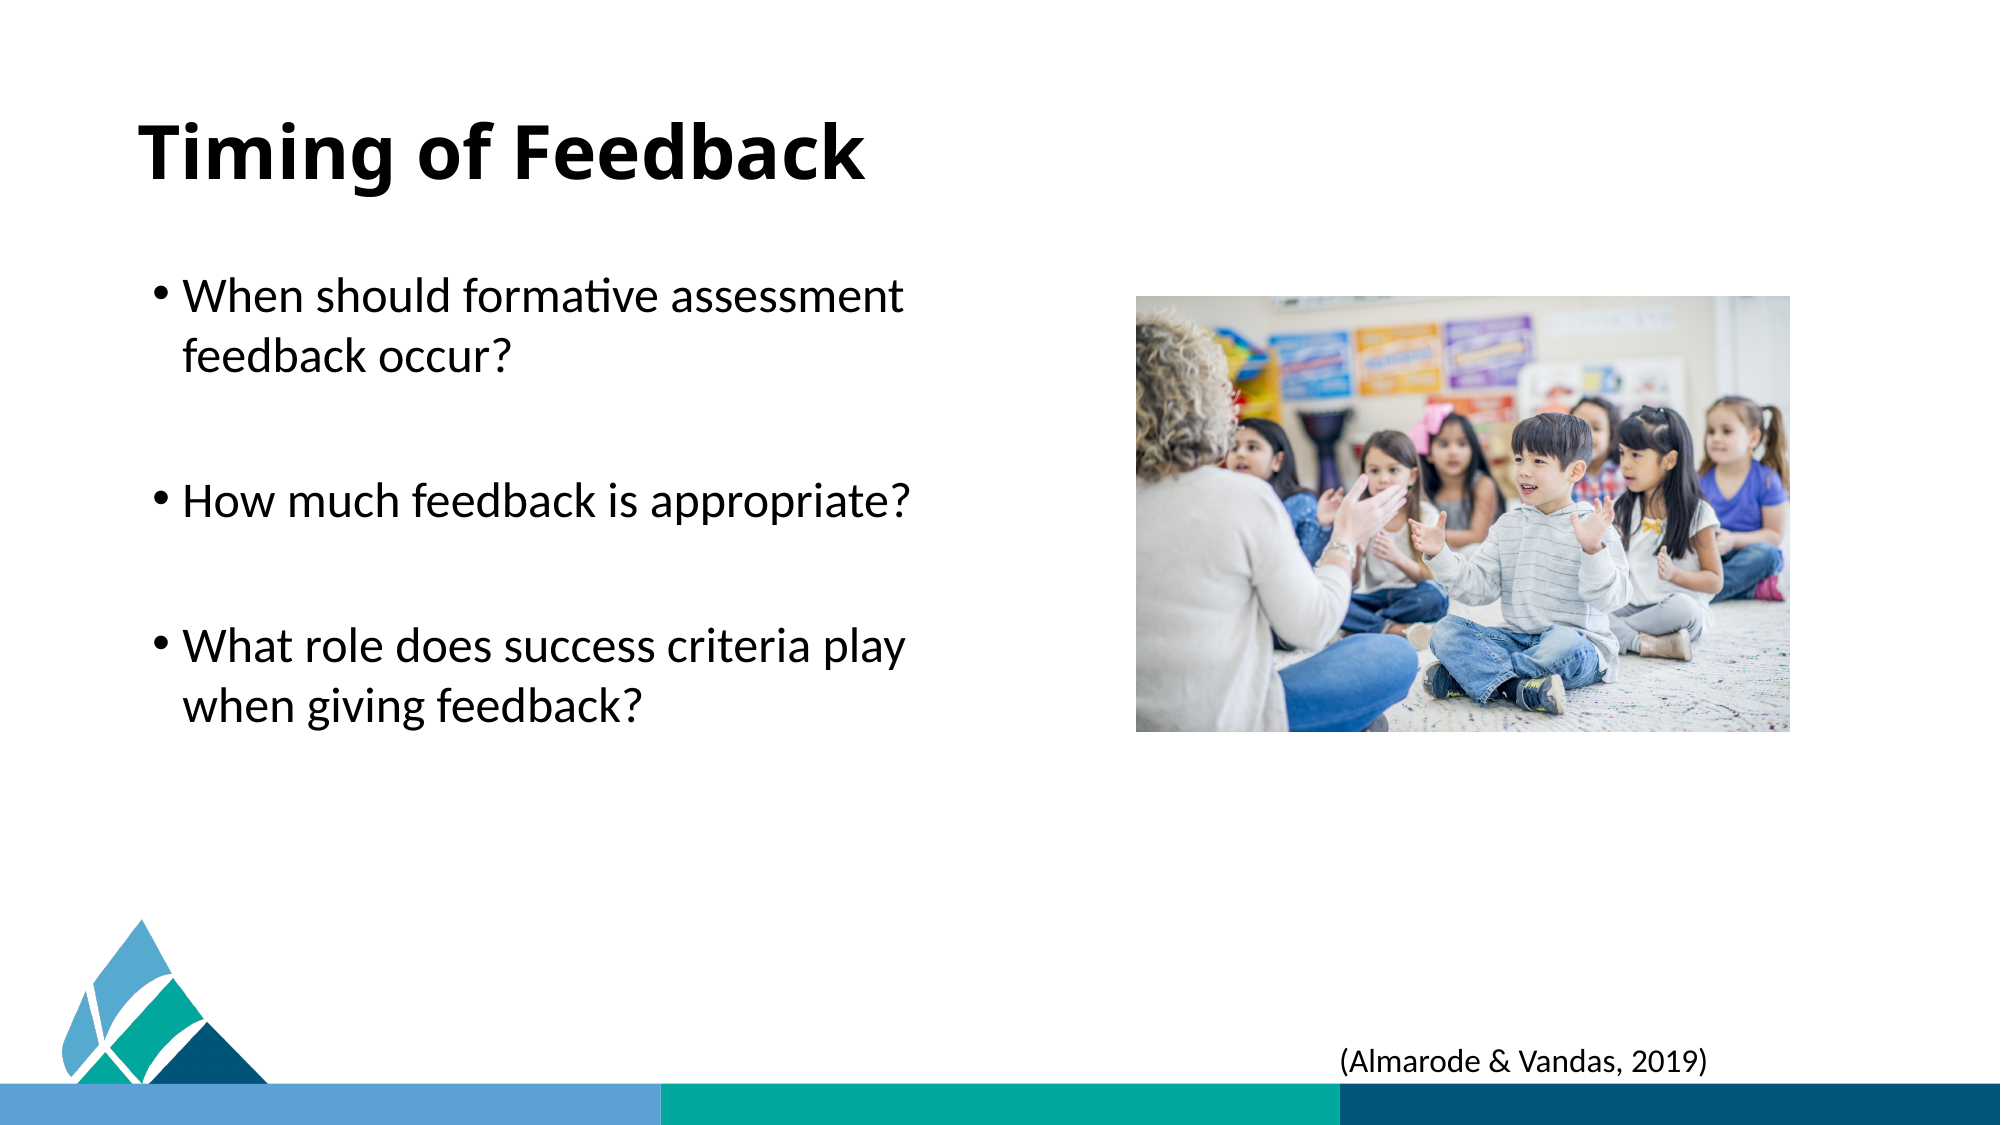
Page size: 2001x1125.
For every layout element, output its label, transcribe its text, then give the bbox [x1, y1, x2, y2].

picture [62, 919, 268, 1084]
text_box (Almarode & Vandas, 2019) [1264, 1031, 2000, 1087]
title Timing of Feedback [137, 59, 1863, 240]
picture [1136, 296, 1790, 732]
list When should formative assessment feedback occur? How much feedback is appropriate? What role does success criteria play when giving feedback? [137, 262, 1000, 931]
